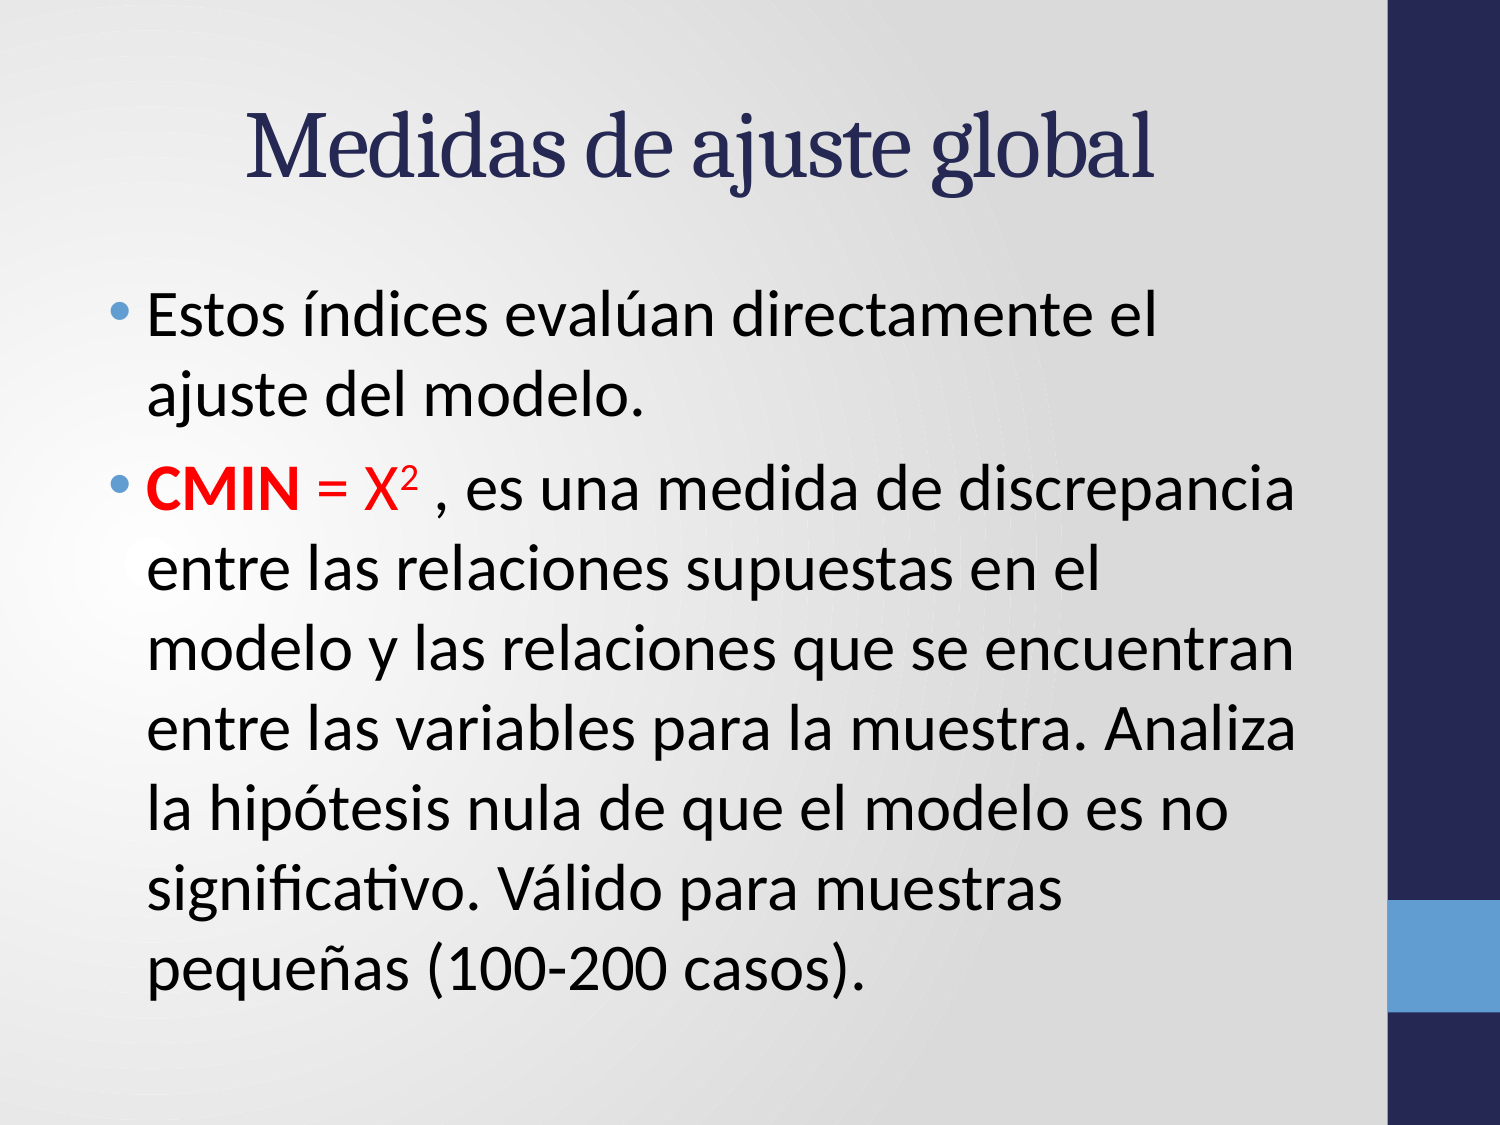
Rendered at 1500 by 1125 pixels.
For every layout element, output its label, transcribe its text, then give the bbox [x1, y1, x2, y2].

list Estos índices evalúan directamente el ajuste del modelo. CMIN = X2 , es una medida de discrepancia entre las relaciones supuestas en el modelo y las relaciones que se encuentran entre las variables para la muestra. Analiza la hipótesis nula de que el modelo es no significativo. Válido para muestras pequeñas (100-200 casos). [75, 262, 1325, 1050]
title Medidas de ajuste global [75, 45, 1325, 233]
